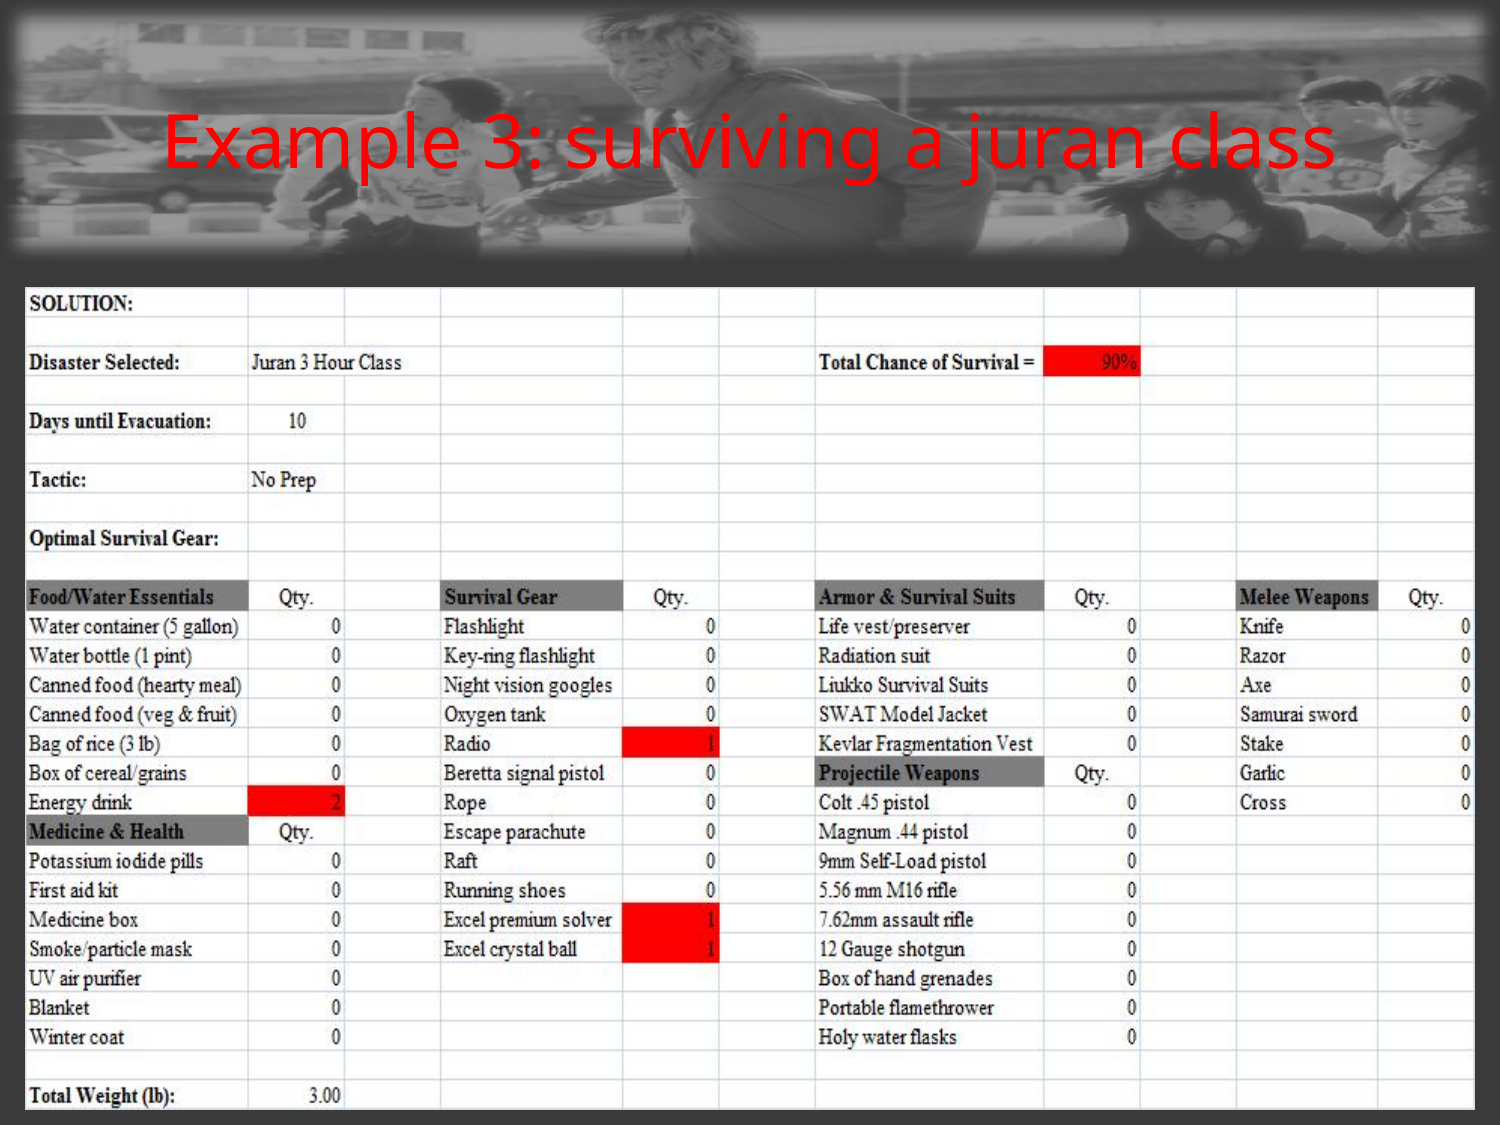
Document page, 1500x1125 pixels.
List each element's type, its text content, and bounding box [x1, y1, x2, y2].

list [25, 287, 1475, 1110]
title Example 3: surviving a juran class [0, 45, 1500, 233]
